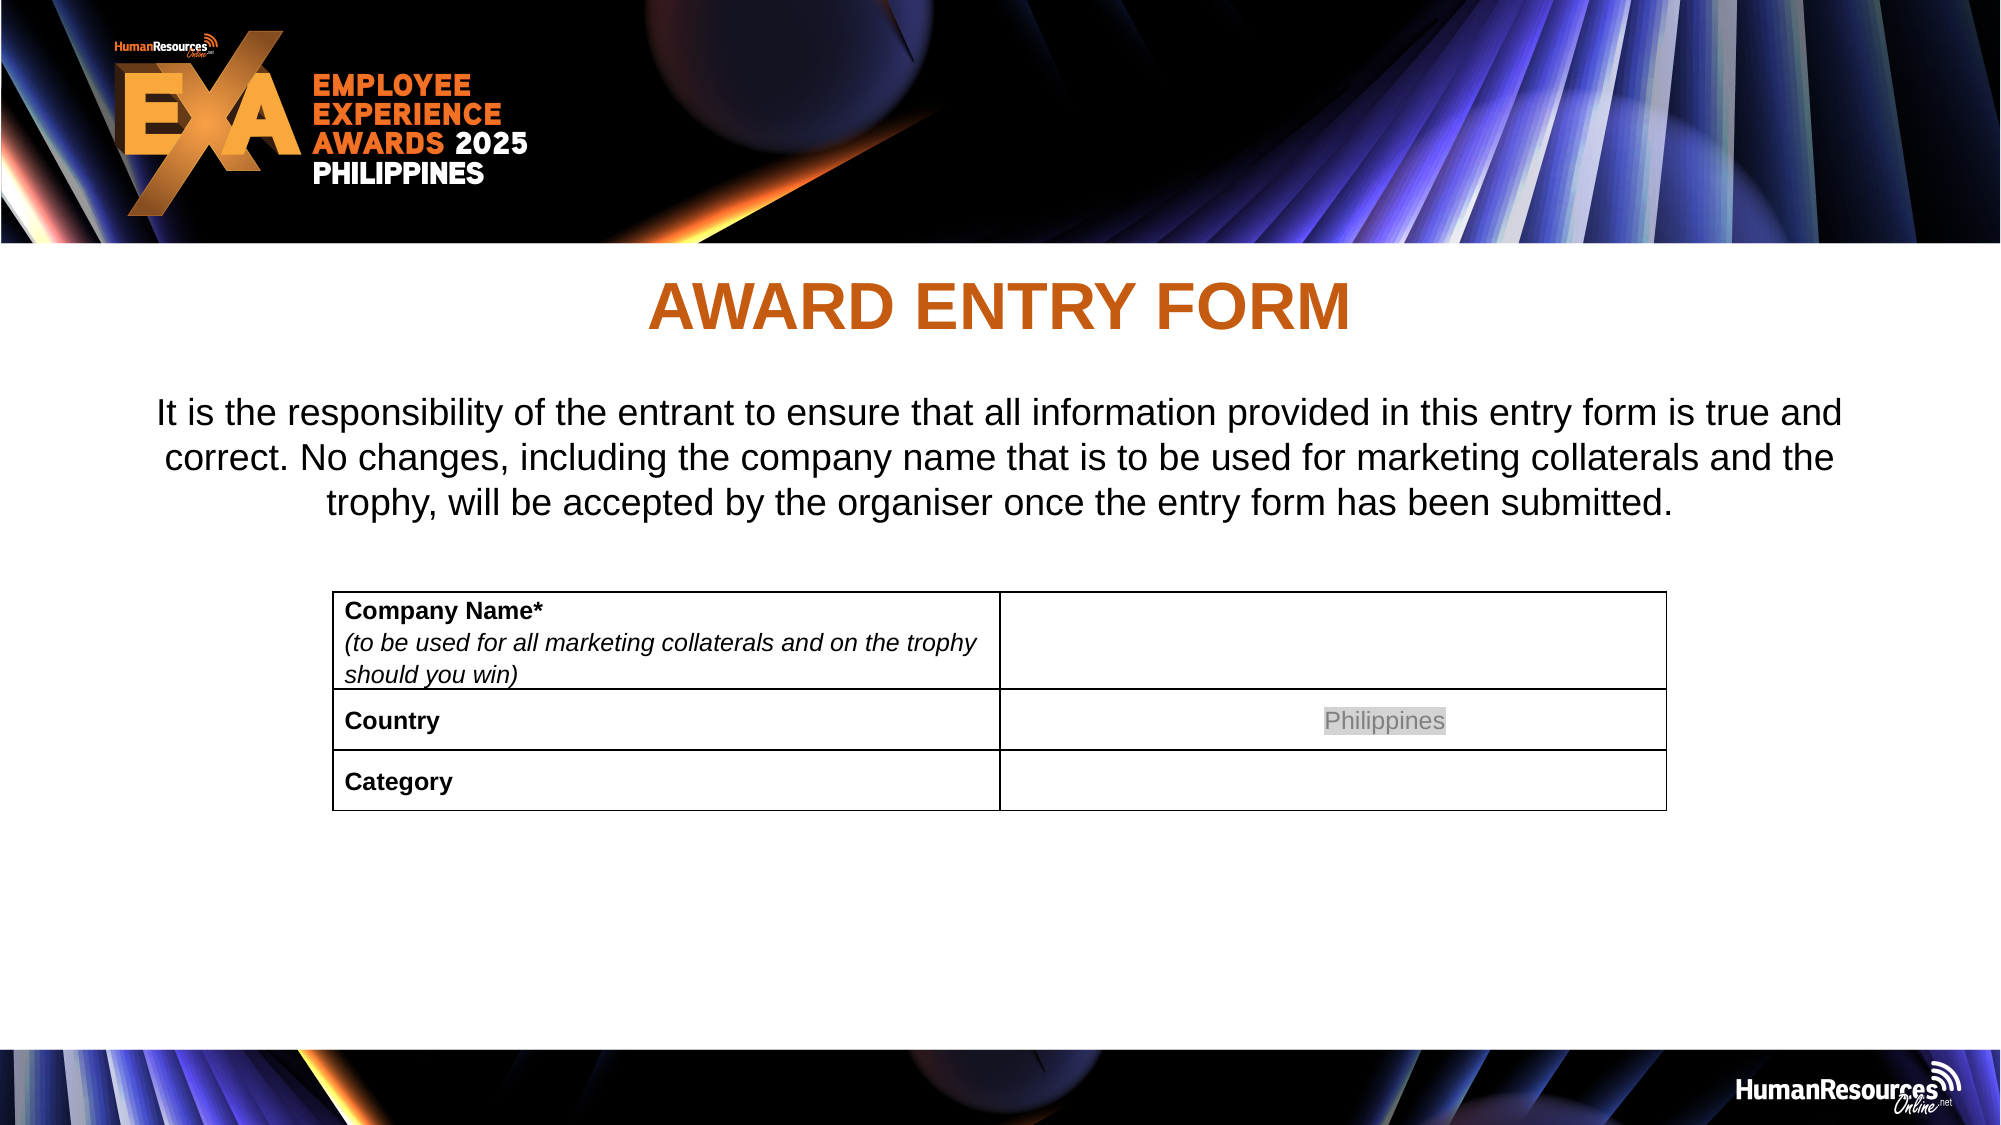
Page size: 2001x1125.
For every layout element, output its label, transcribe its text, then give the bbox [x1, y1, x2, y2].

table_cell Country [334, 690, 999, 749]
table_cell [1001, 751, 1666, 810]
table_cell Philippines [1001, 690, 1666, 749]
table_header Company Name* (to be used for all marketing collaterals and on the trophy should you win) [334, 593, 999, 688]
table_header [1001, 593, 1666, 688]
text_box AWARD ENTRY FORM It is the responsibility of the entrant to ensure that all information provided in this entry form is true and correct. No changes, including the company name that is to be used for marketing collaterals and the trophy, will be accepted by the organiser once the entry form has been submitted. [132, 255, 1868, 530]
table_cell Category [334, 751, 999, 810]
picture [0, 0, 2001, 1125]
